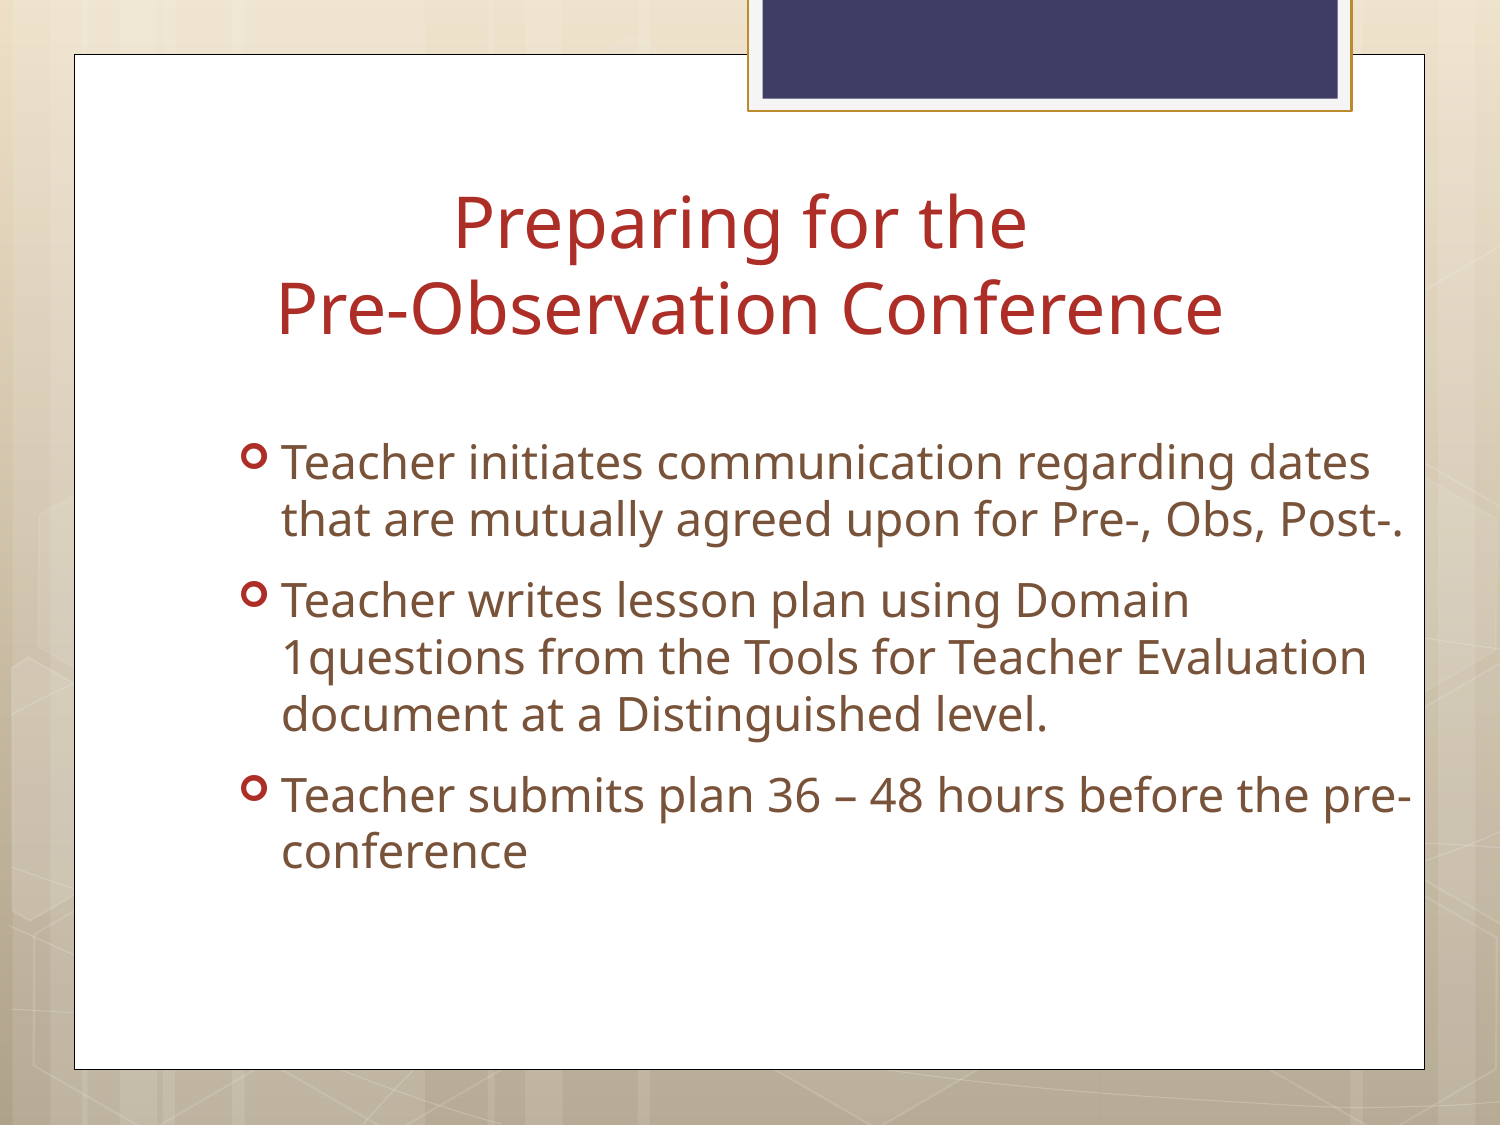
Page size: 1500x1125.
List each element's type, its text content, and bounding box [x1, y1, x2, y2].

title Preparing for the Pre-Observation Conference [87, 168, 1413, 357]
list Teacher initiates communication regarding dates that are mutually agreed upon for Pre-, Obs, Post-. Teacher writes lesson plan using Domain 1questions from the Tools for Teacher Evaluation document at a Distinguished level. Teacher submits plan 36 – 48 hours before the pre-conference [212, 425, 1443, 925]
